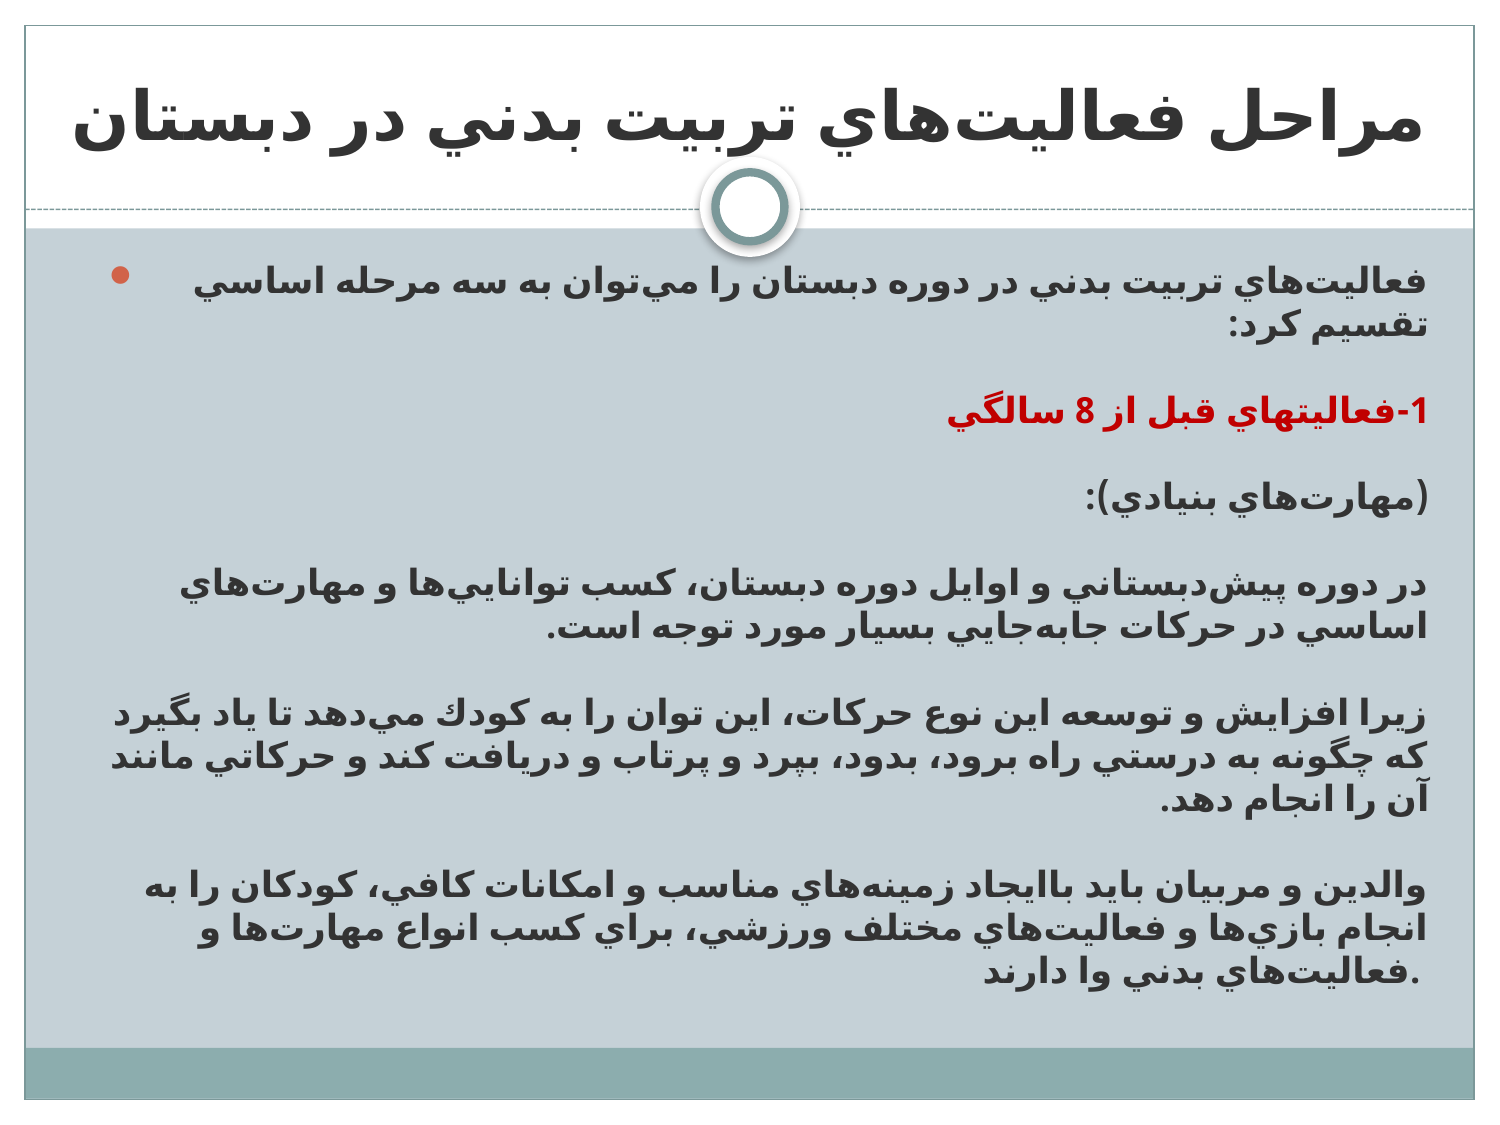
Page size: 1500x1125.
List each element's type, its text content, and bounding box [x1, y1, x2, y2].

title مراحل فعاليت‌هاي تربيت بدني در دبستان [49, 37, 1450, 162]
list فعاليت‌هاي تربيت بدني در دوره دبستان را مي‌توان به سه مرحله اساسي تقسيم كرد: 1-فعاليتهاي قبل از 8 سالگي (مهارت‌هاي بنيادي): در دوره پيش‌دبستاني و اوايل دوره دبستان، كسب توانايي‌ها و مهارت‌هاي اساسي در حركات جابه‌جايي بسيار مورد توجه است. زيرا افزايش و توسعه اين نوع حركات، اين توان را به كودك مي‌دهد تا ياد بگيرد كه چگونه به درستي راه برود، بدود، بپرد و پرتاب و دريافت كند و حركاتي مانند آن را انجام دهد. والدين و مربيان بايد باايجاد زمينه‌هاي مناسب و امكانات كافي، كودكان را به انجام بازي‌ها و فعاليت‌هاي مختلف ورزشي، براي كسب انواع مهارت‌ها و فعاليت‌هاي بدني وا دارند. [49, 250, 1445, 1001]
